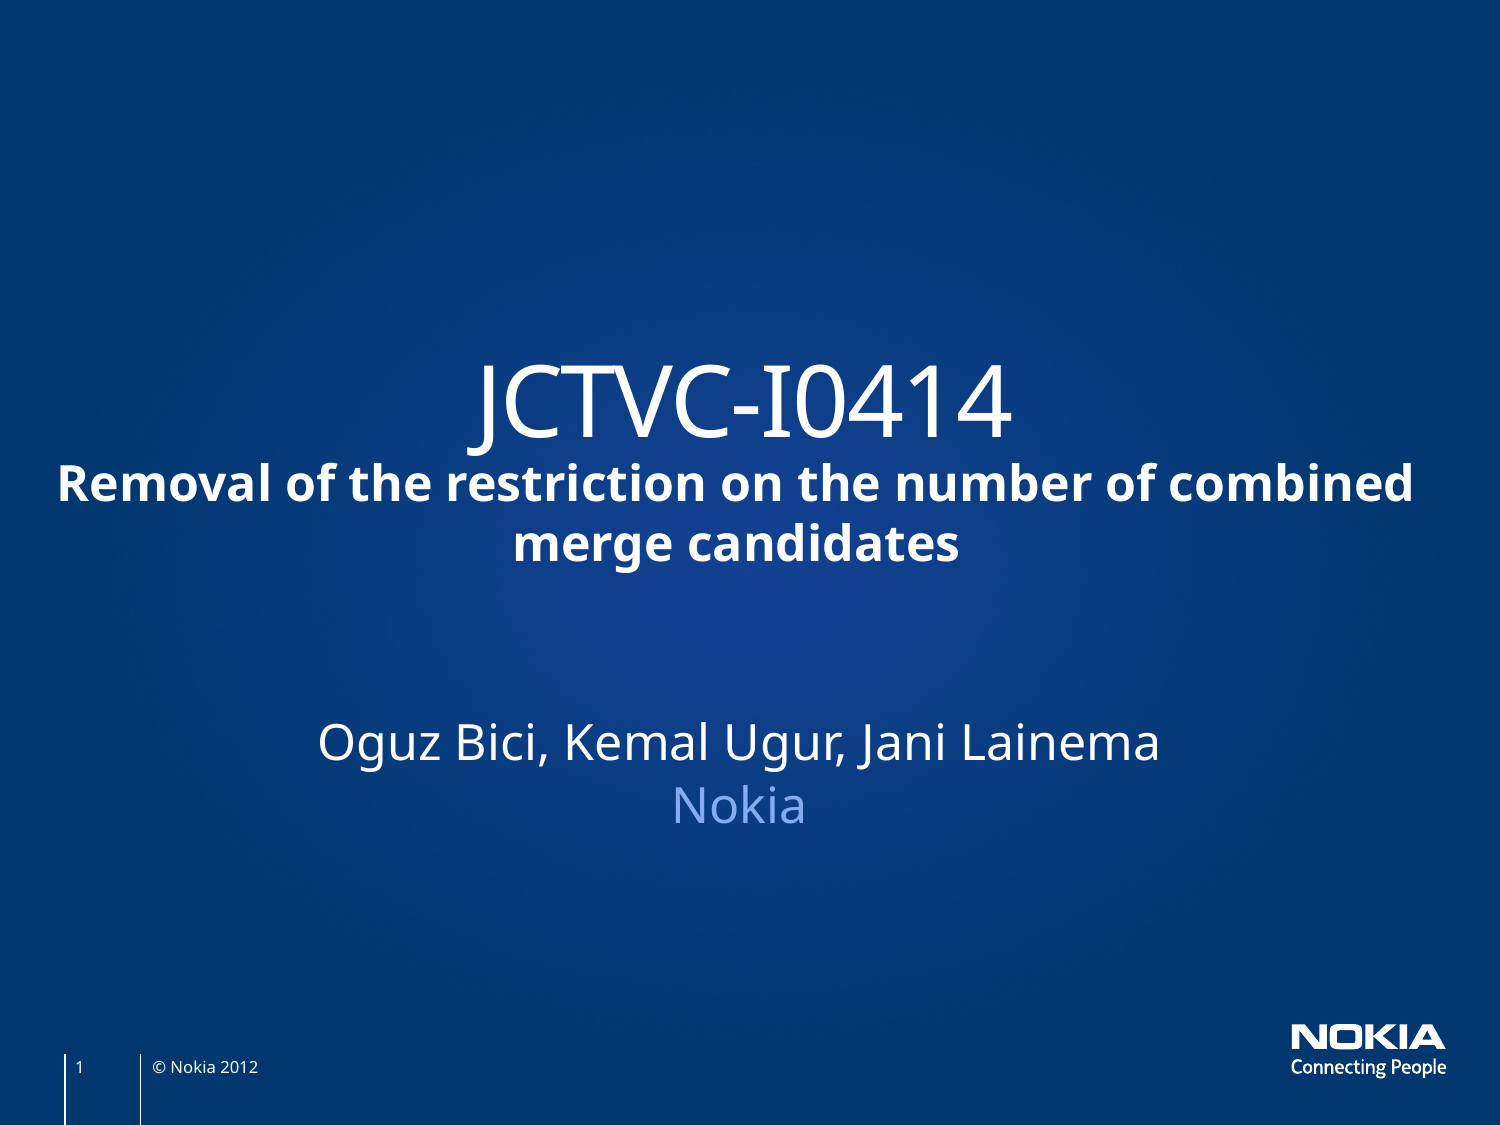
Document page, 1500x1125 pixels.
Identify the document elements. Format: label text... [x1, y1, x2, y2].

text_box Removal of the restriction on the number of combined merge candidates [53, 450, 1420, 572]
footer © Nokia 2012 [152, 1057, 1231, 1079]
list Oguz Bici, Kemal Ugur, Jani Lainema Nokia [56, 710, 1424, 835]
slide_number 1 [75, 1058, 124, 1079]
picture [0, 0, 1500, 1125]
title JCTVC-I0414 [56, 337, 1433, 459]
